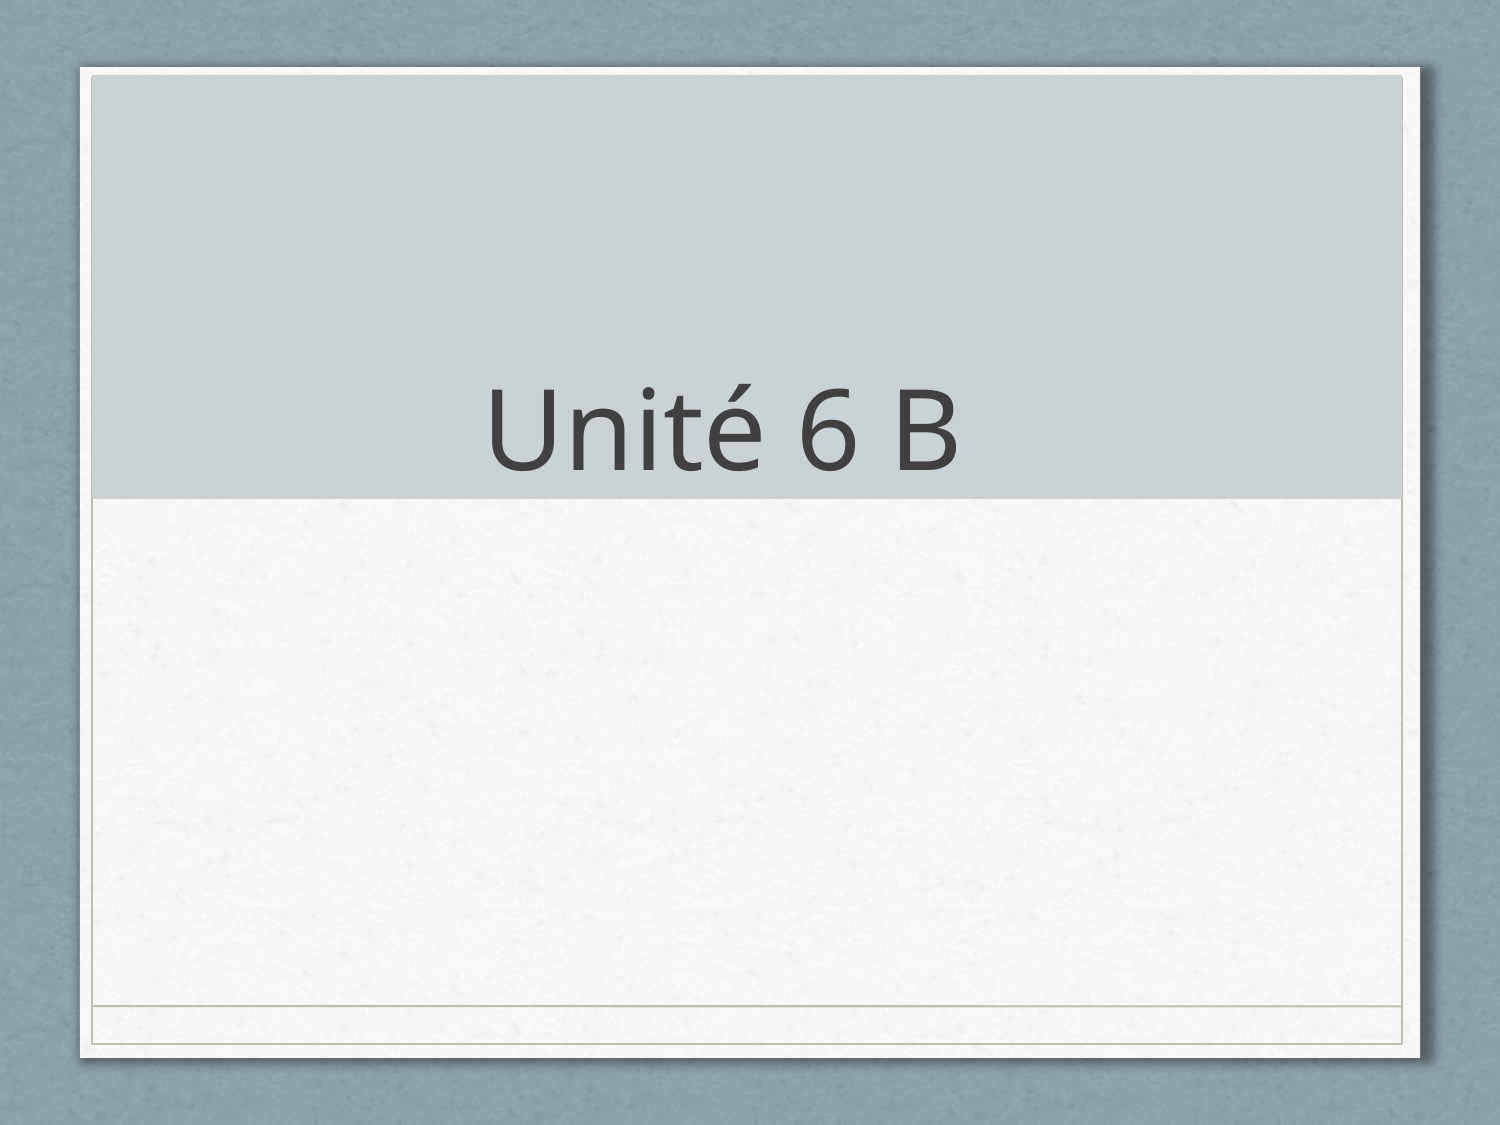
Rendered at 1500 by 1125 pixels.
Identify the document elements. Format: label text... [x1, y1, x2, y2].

title Unité 6 B [150, 184, 1355, 500]
picture [79, 67, 1421, 1058]
